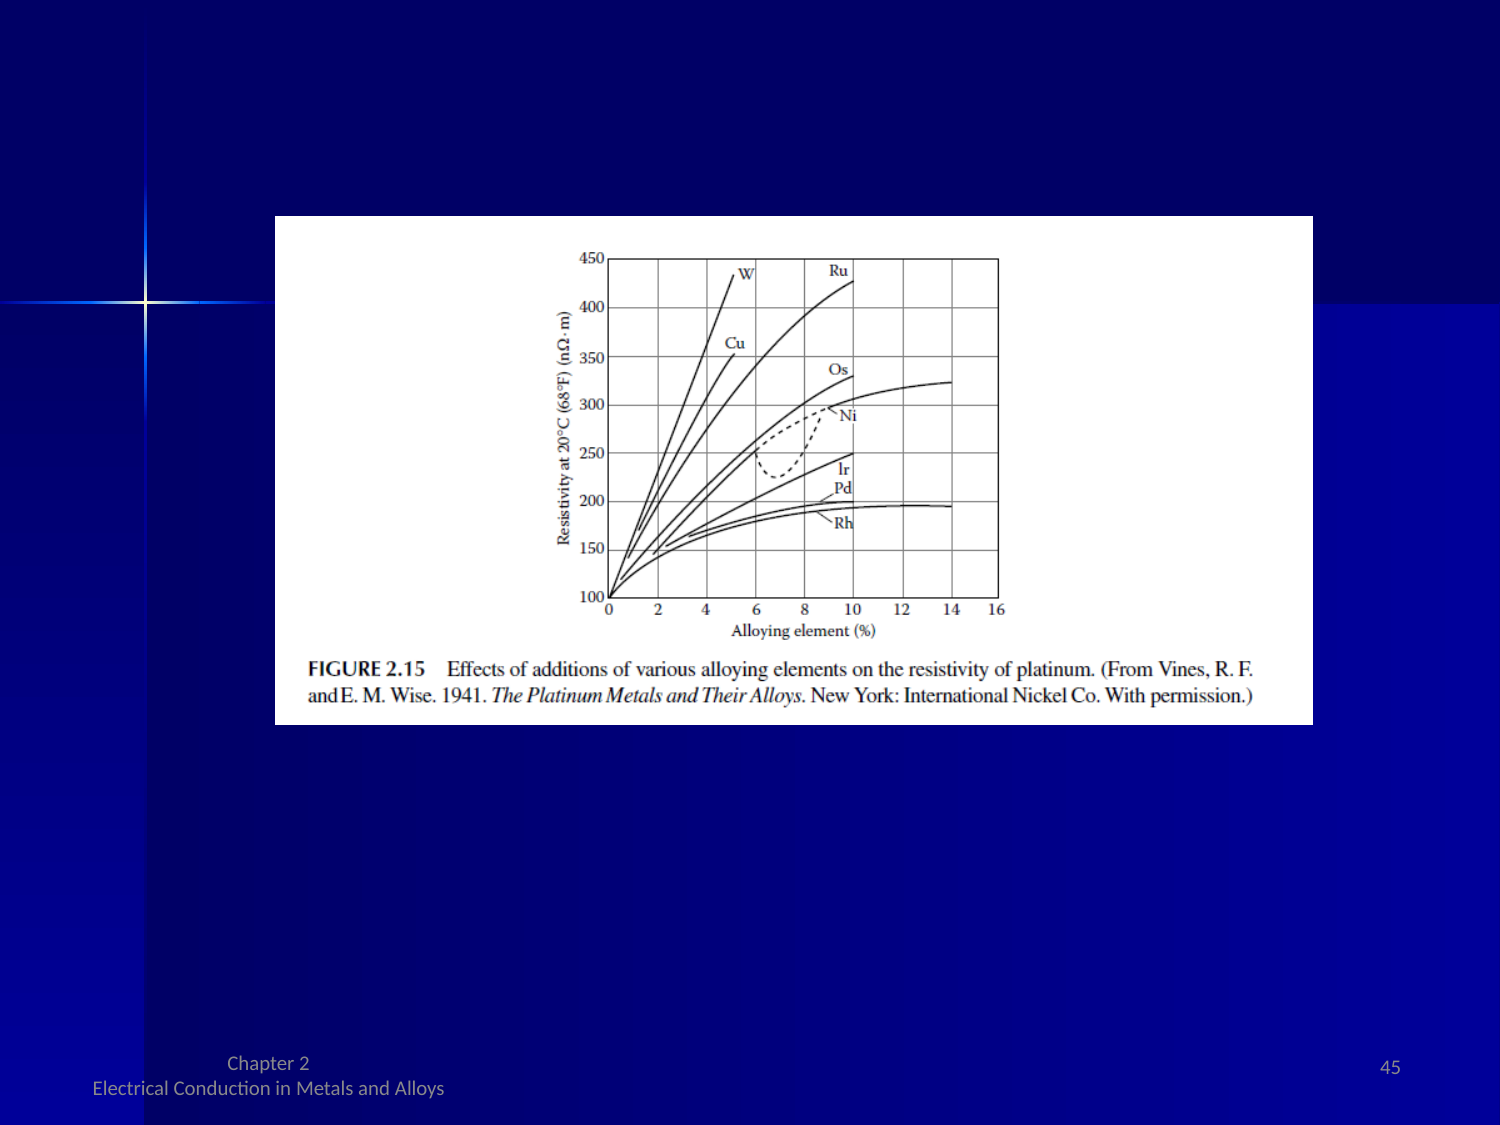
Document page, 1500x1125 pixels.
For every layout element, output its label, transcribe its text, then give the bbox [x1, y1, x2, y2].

slide_number Chapter 2 Electrical Conduction in Metals and Alloys [74, 1037, 463, 1113]
picture [274, 215, 1313, 726]
